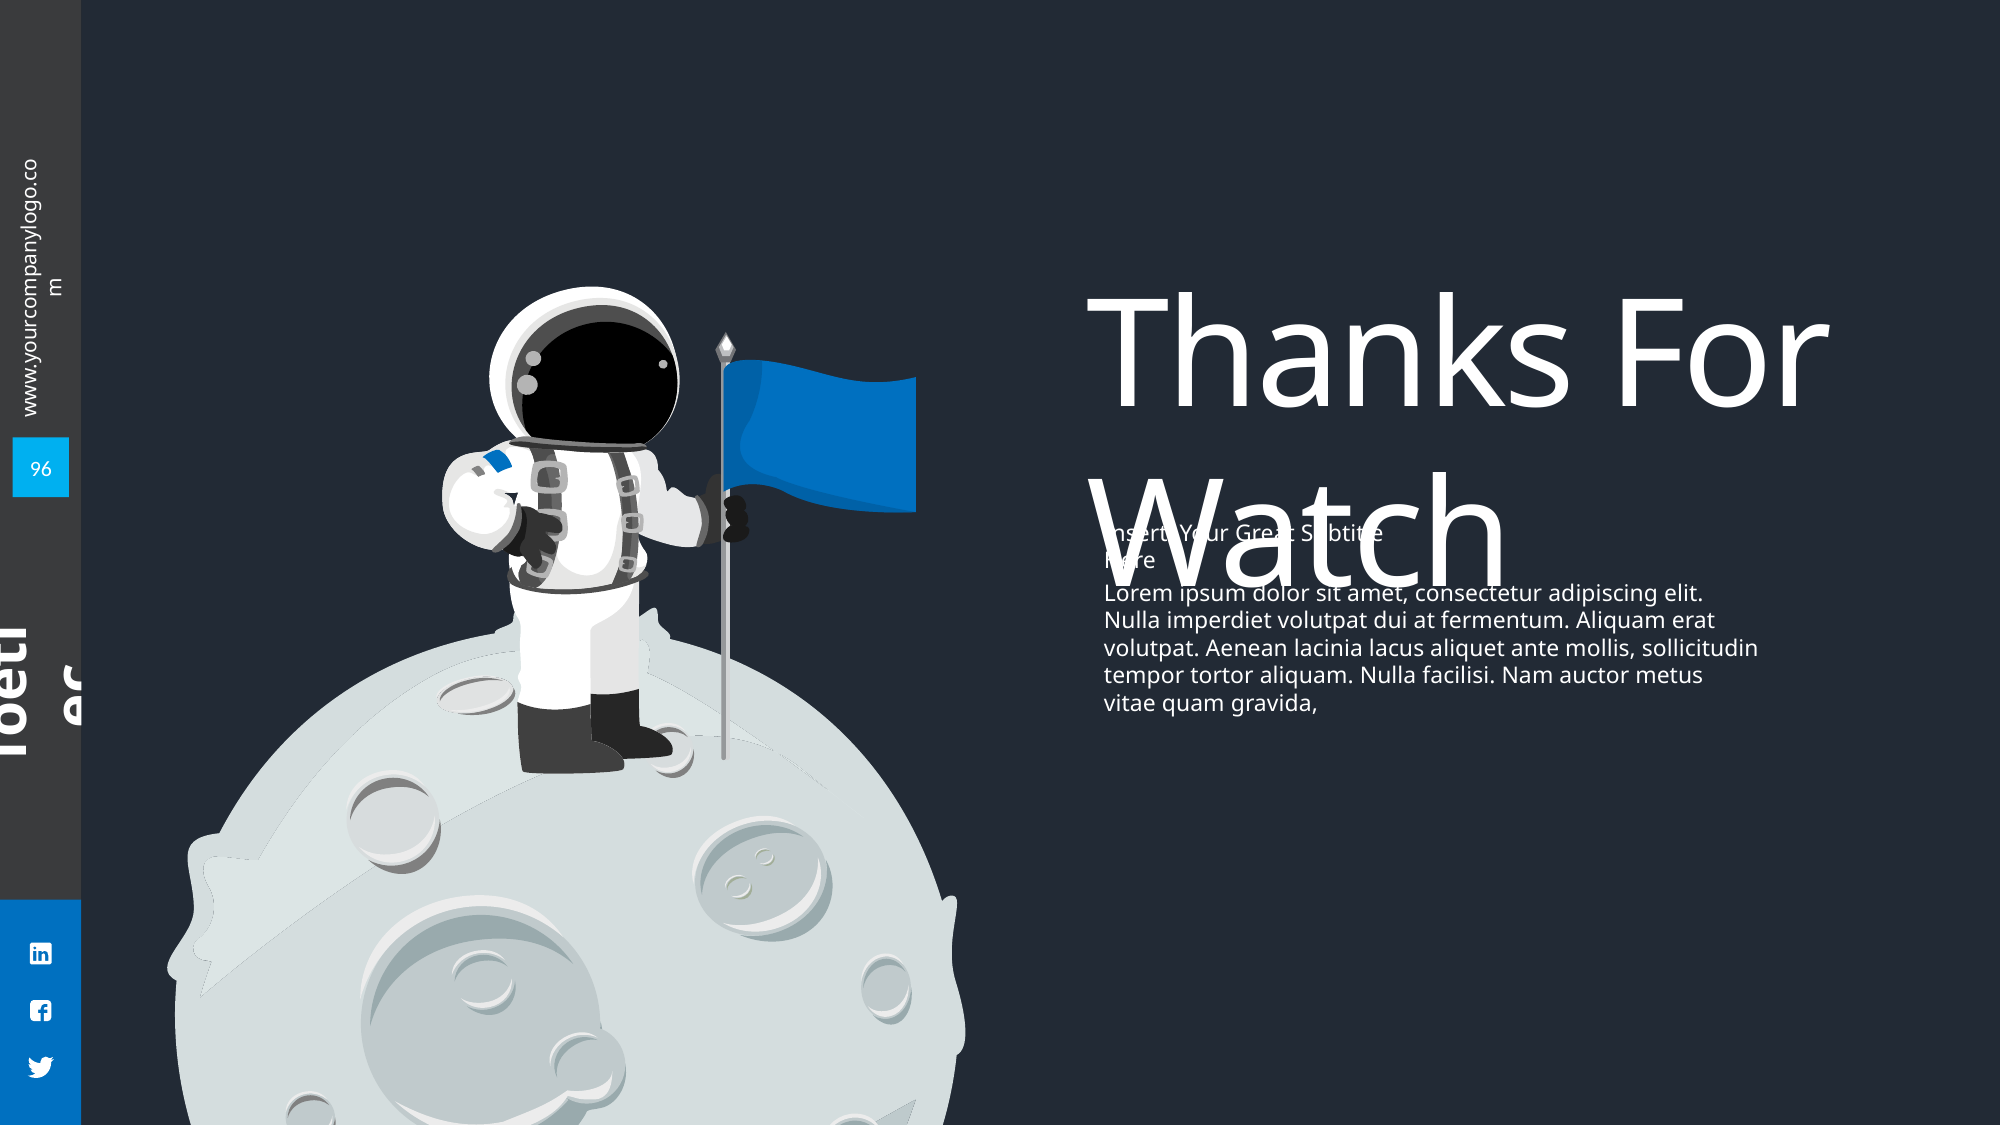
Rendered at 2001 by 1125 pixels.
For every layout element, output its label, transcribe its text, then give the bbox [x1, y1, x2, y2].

picture [81, 0, 2000, 1125]
slide_number 96 [12, 437, 69, 498]
